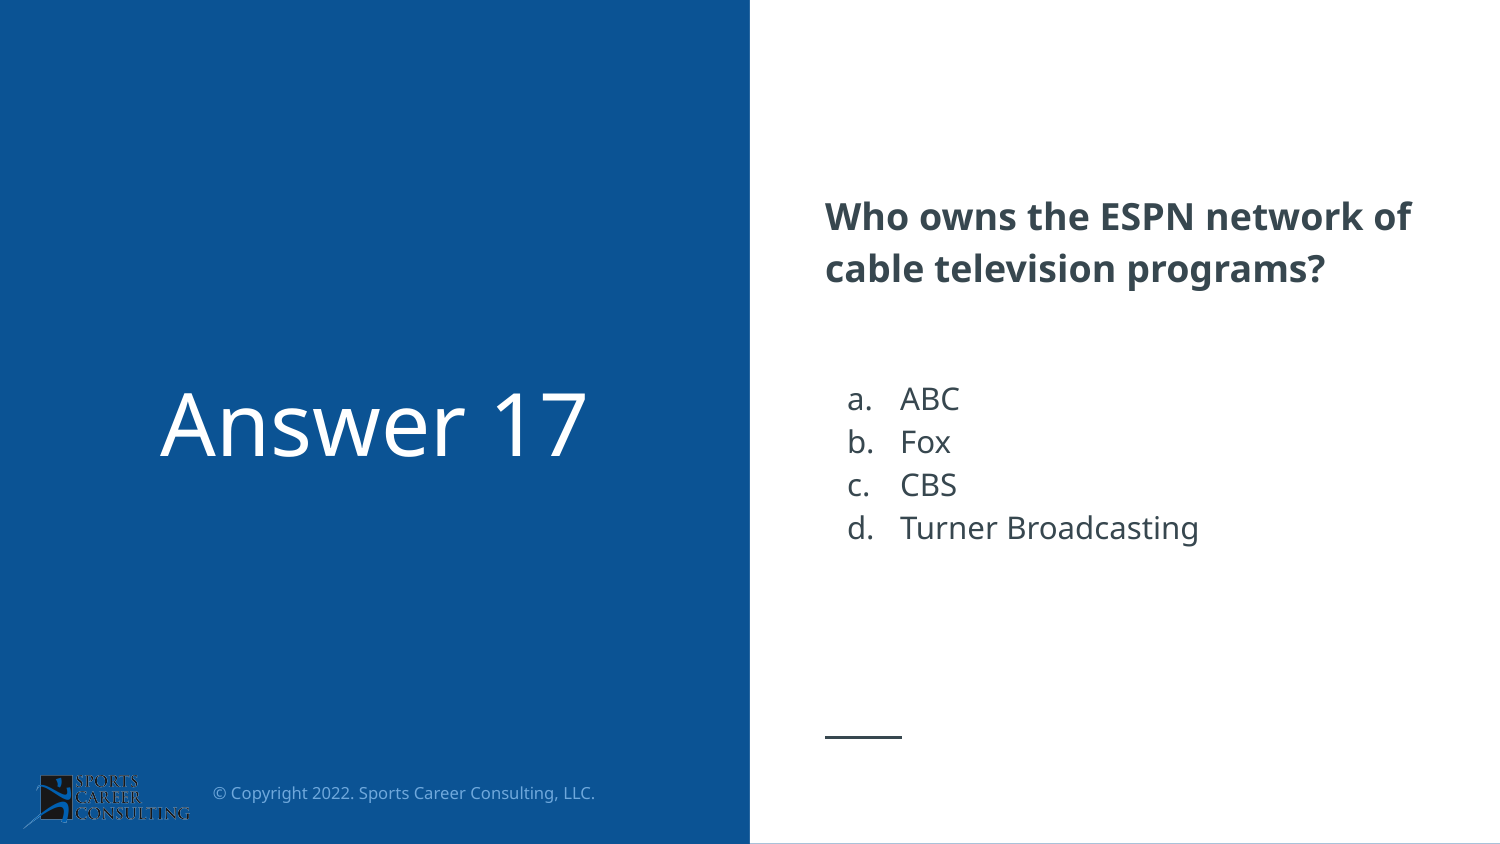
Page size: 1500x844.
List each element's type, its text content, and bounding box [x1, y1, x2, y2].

picture [22, 774, 190, 829]
title Answer 17 [43, 298, 708, 546]
list Who owns the ESPN network of cable television programs? ABC Fox CBS Turner Broadcasting [810, 118, 1455, 725]
text_box © Copyright 2022. Sports Career Consulting, LLC. [197, 767, 750, 838]
